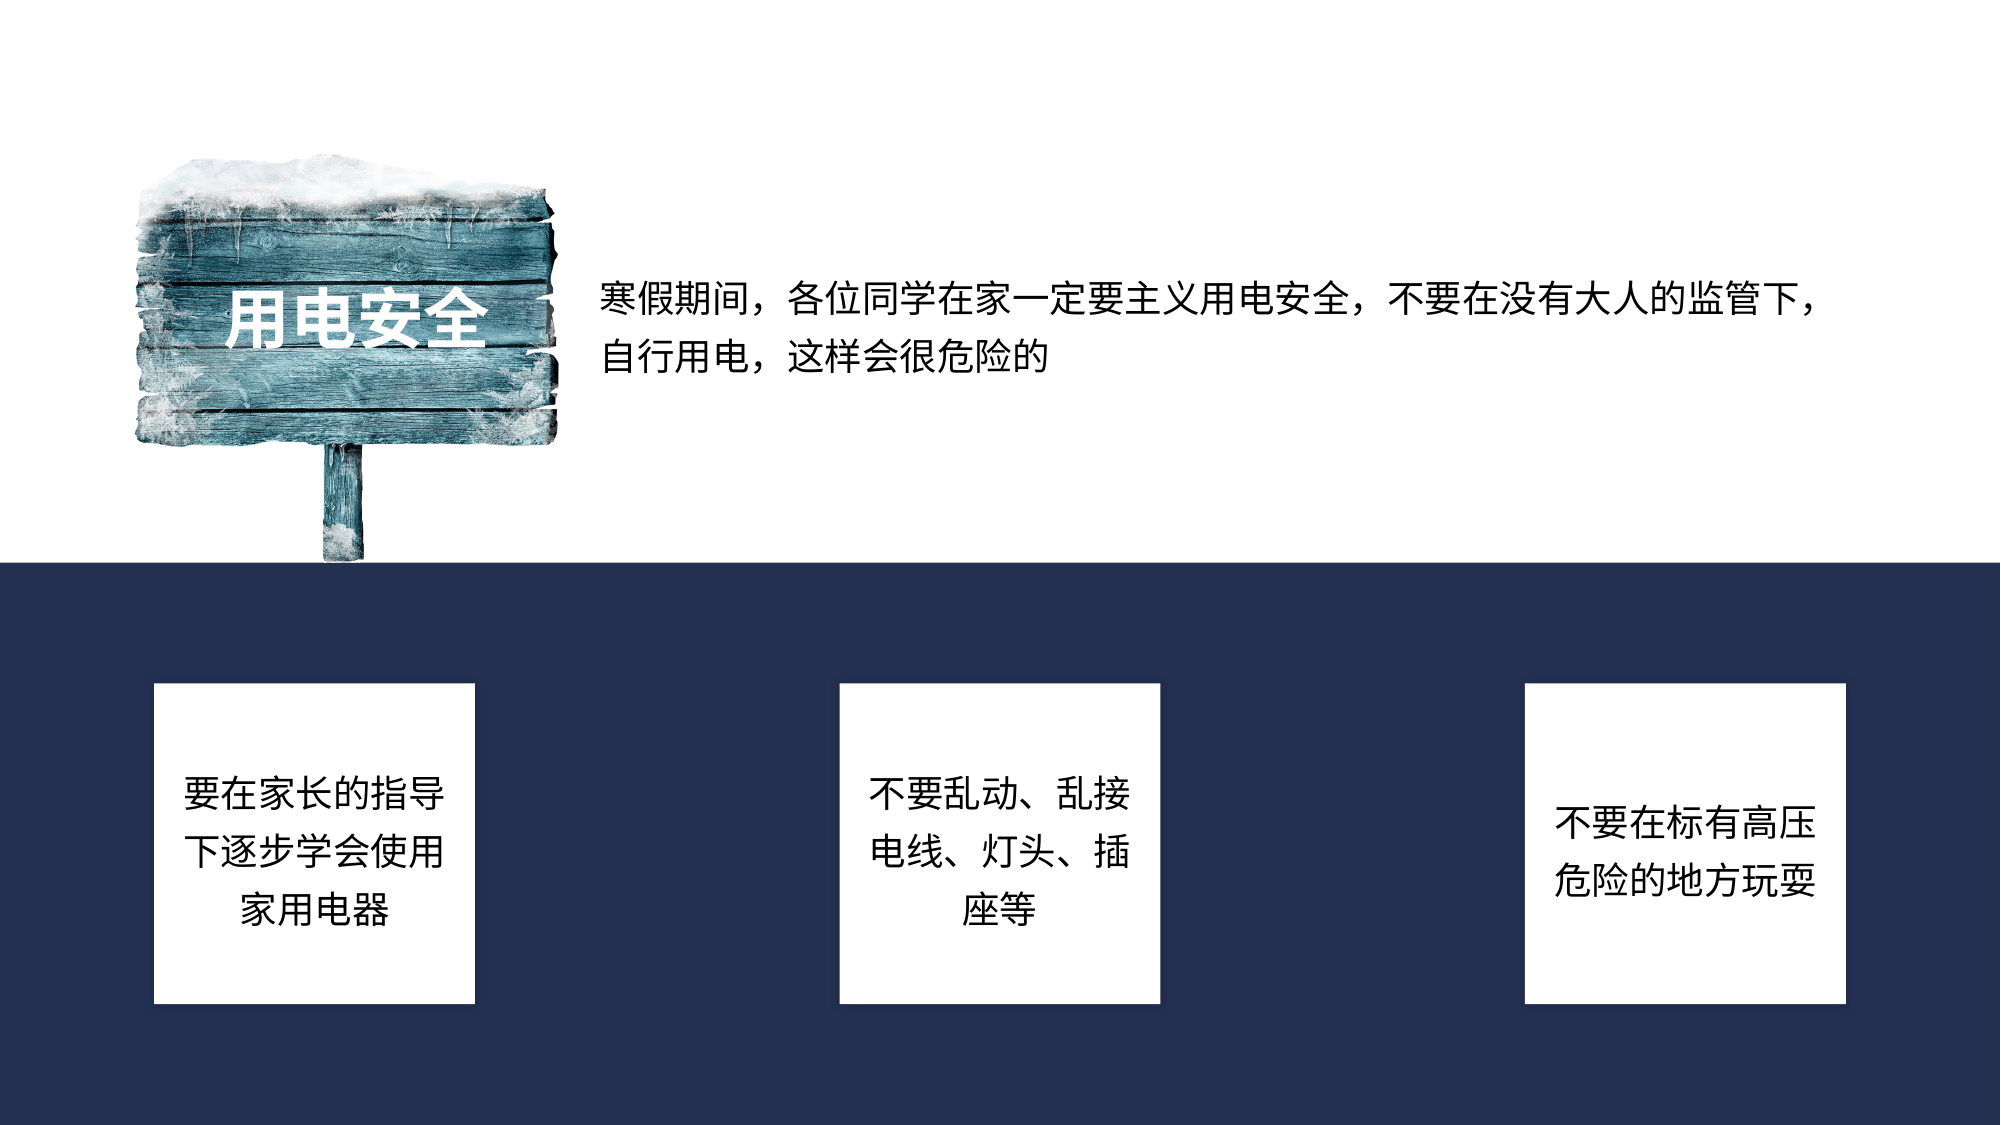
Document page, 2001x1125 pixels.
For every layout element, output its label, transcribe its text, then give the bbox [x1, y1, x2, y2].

text_box 不要乱动、乱接电线、灯头、插座等 [838, 682, 1161, 1005]
text_box [0, 561, 2000, 1125]
text_box 不要在标有高压危险的地方玩耍 [1524, 682, 1847, 1005]
text_box 寒假期间，各位同学在家一定要主义用电安全，不要在没有大人的监管下，自行用电，这样会很危险的 [585, 253, 1867, 386]
text_box 要在家长的指导下逐步学会使用家用电器 [153, 682, 476, 1005]
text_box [92, 119, 559, 563]
